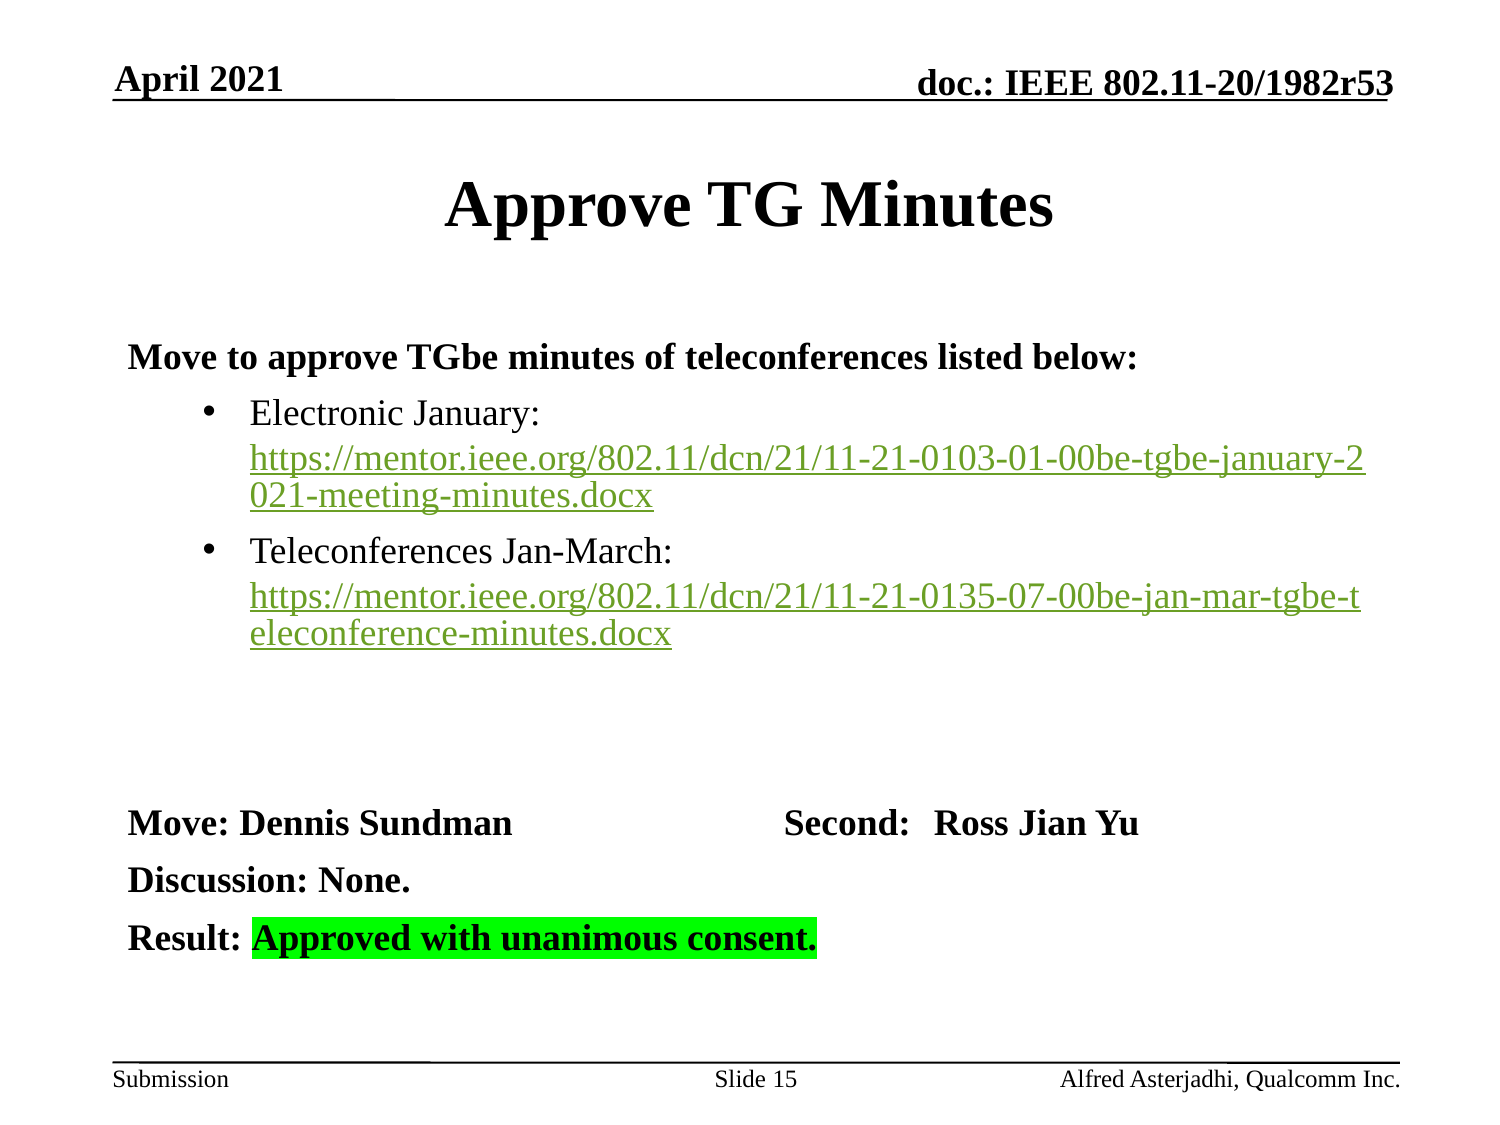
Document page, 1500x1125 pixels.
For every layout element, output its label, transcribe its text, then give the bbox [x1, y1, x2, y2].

title Approve TG Minutes [112, 112, 1388, 288]
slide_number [114, 54, 423, 100]
slide_number Slide 15 [712, 1061, 800, 1123]
list Move to approve TGbe minutes of teleconferences listed below: Electronic January: https://mentor.ieee.org/802.11/dcn/21/11-21-0103-01-00be-tgbe-january-2021-meeting-minutes.docx Teleconferences Jan-March: https://mentor.ieee.org/802.11/dcn/21/11-21-0135-07-00be-jan-mar-tgbe-teleconference-minutes.docx Move: Dennis Sundman Second: Ross Jian Yu Discussion: None. Result: Approved with unanimous consent. [112, 324, 1388, 1000]
footer Alfred Asterjadhi, Qualcomm Inc. [878, 1061, 1402, 1093]
